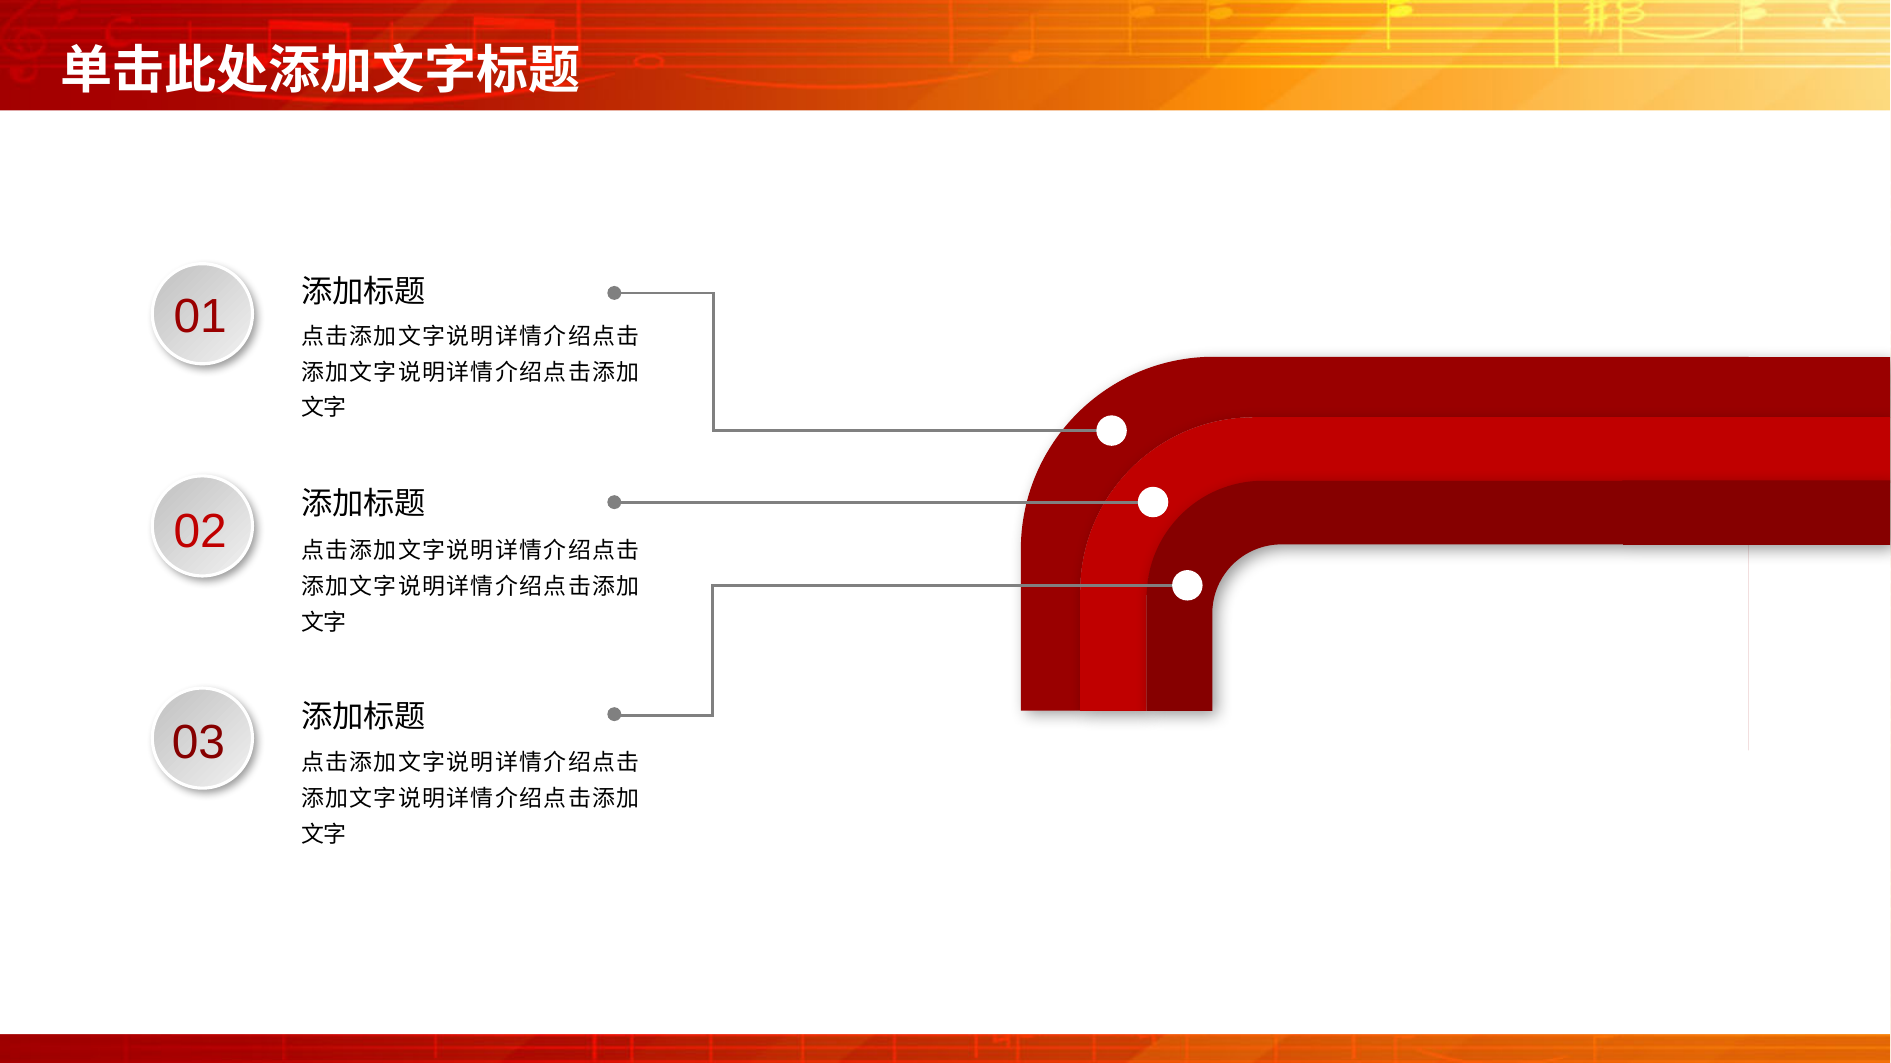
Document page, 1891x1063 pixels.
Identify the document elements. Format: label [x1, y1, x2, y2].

text_box [286, 263, 655, 430]
text_box [152, 688, 253, 789]
text_box [286, 475, 655, 644]
text_box [152, 263, 253, 364]
text_box [607, 570, 1203, 722]
text_box [152, 475, 253, 576]
picture [0, 1035, 1891, 1063]
text_box [1020, 356, 1891, 751]
text_box [607, 285, 1127, 446]
picture [0, 0, 1891, 110]
text_box [286, 688, 655, 856]
text_box [655, 486, 1169, 518]
